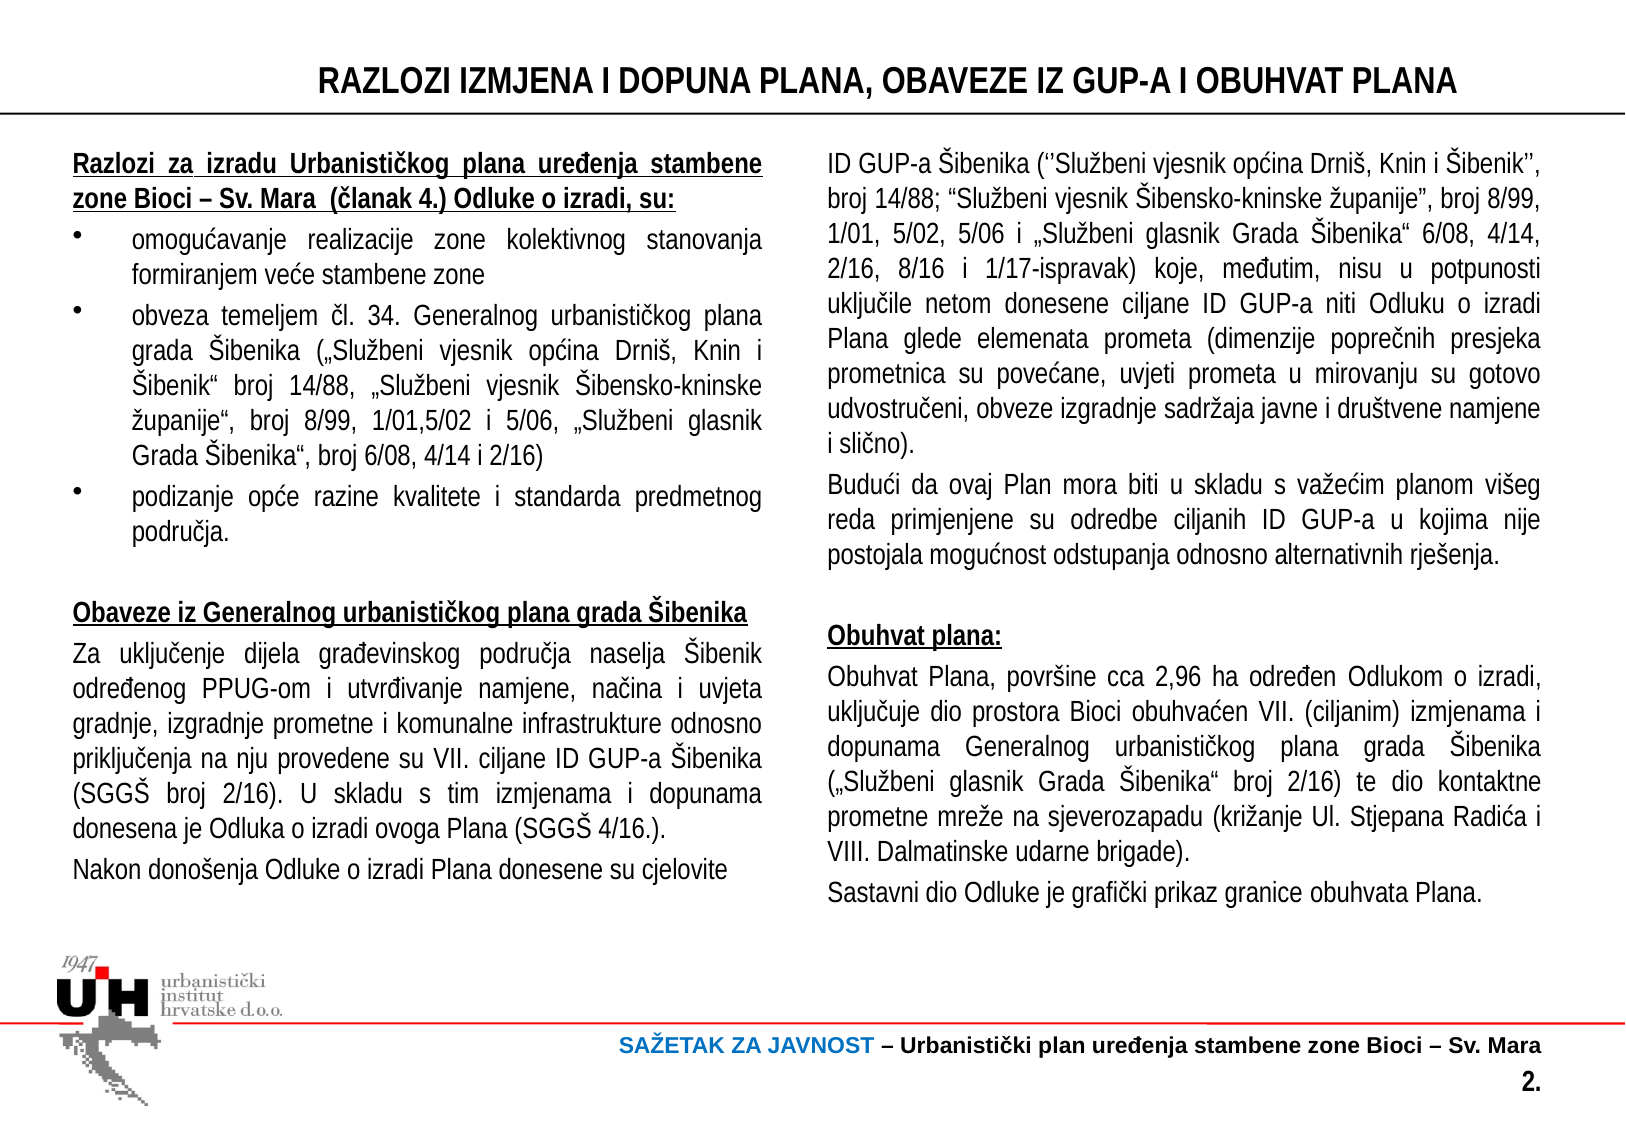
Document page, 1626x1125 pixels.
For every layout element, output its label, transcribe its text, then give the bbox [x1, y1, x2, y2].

text_box SAŽETAK ZA JAVNOST – Urbanistički plan uređenja stambene zone Bioci – Sv. Mara [340, 1023, 1557, 1066]
text_box ID GUP-a Šibenika (‘’Službeni vjesnik općina Drniš, Knin i Šibenik’’, broj 14/88; “Službeni vjesnik Šibensko-kninske županije”, broj 8/99, 1/01, 5/02, 5/06 i „Službeni glasnik Grada Šibenika“ 6/08, 4/14, 2/16, 8/16 i 1/17-ispravak) koje, međutim, nisu u potpunosti uključile netom donesene ciljane ID GUP-a niti Odluku o izradi Plana glede elemenata prometa (dimenzije poprečnih presjeka prometnica su povećane, uvjeti prometa u mirovanju su gotovo udvostručeni, obveze izgradnje sadržaja javne i društvene namjene i slično). Budući da ovaj Plan mora biti u skladu s važećim planom višeg reda primjenjene su odredbe ciljanih ID GUP-a u kojima nije postojala mogućnost odstupanja odnosno alternativnih rješenja. Obuhvat plana: Obuhvat Plana, površine cca 2,96 ha određen Odlukom o izradi, uključuje dio prostora Bioci obuhvaćen VII. (ciljanim) izmjenama i dopunama Generalnog urbanističkog plana grada Šibenika („Službeni glasnik Grada Šibenika“ broj 2/16) te dio kontaktne prometne mreže na sjeverozapadu (križanje Ul. Stjepana Radića i VIII. Dalmatinske udarne brigade). Sastavni dio Odluke je grafički prikaz granice obuhvata Plana. [812, 137, 1557, 953]
text_box 2. [1120, 1055, 1557, 1105]
title RAZLOZI IZMJENA I DOPUNA PLANA, OBAVEZE IZ GUP-A I OBUHVAT PLANA [0, 42, 1475, 113]
picture [57, 955, 282, 1107]
list Razlozi za izradu Urbanističkog plana uređenja stambene zone Bioci – Sv. Mara (članak 4.) Odluke o izradi, su: omogućavanje realizacije zone kolektivnog stanovanja formiranjem veće stambene zone obveza temeljem čl. 34. Generalnog urbanističkog plana grada Šibenika („Službeni vjesnik općina Drniš, Knin i Šibenik“ broj 14/88, „Službeni vjesnik Šibensko-kninske županije“, broj 8/99, 1/01,5/02 i 5/06, „Službeni glasnik Grada Šibenika“, broj 6/08, 4/14 i 2/16) podizanje opće razine kvalitete i standarda predmetnog područja. Obaveze iz Generalnog urbanističkog plana grada Šibenika Za uključenje dijela građevinskog područja naselja Šibenik određenog PPUG-om i utvrđivanje namjene, načina i uvjeta gradnje, izgradnje prometne i komunalne infrastrukture odnosno priključenja na nju provedene su VII. ciljane ID GUP-a Šibenika (SGGŠ broj 2/16). U skladu s tim izmjenama i dopunama donesena je Odluka o izradi ovoga Plana (SGGŠ 4/16.). Nakon donošenja Odluke o izradi Plana donesene su cjelovite [57, 136, 779, 1000]
